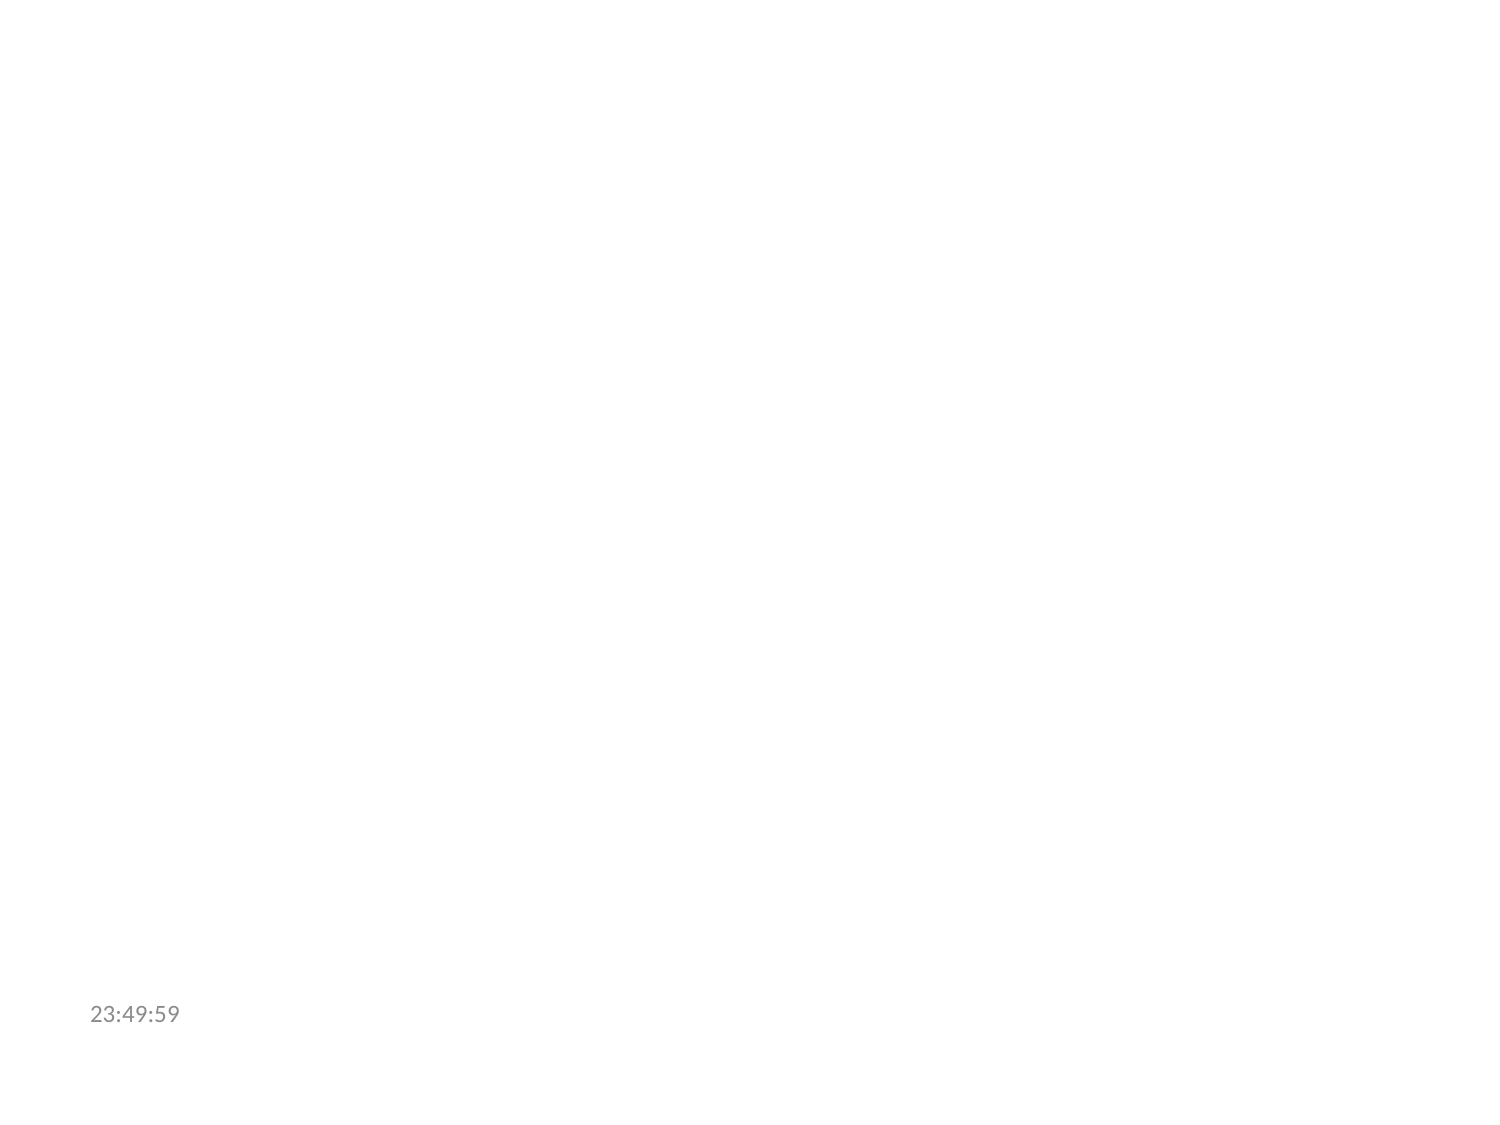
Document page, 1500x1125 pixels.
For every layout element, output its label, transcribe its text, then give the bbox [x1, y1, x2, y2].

text_box 15:35:09 [75, 982, 425, 1043]
